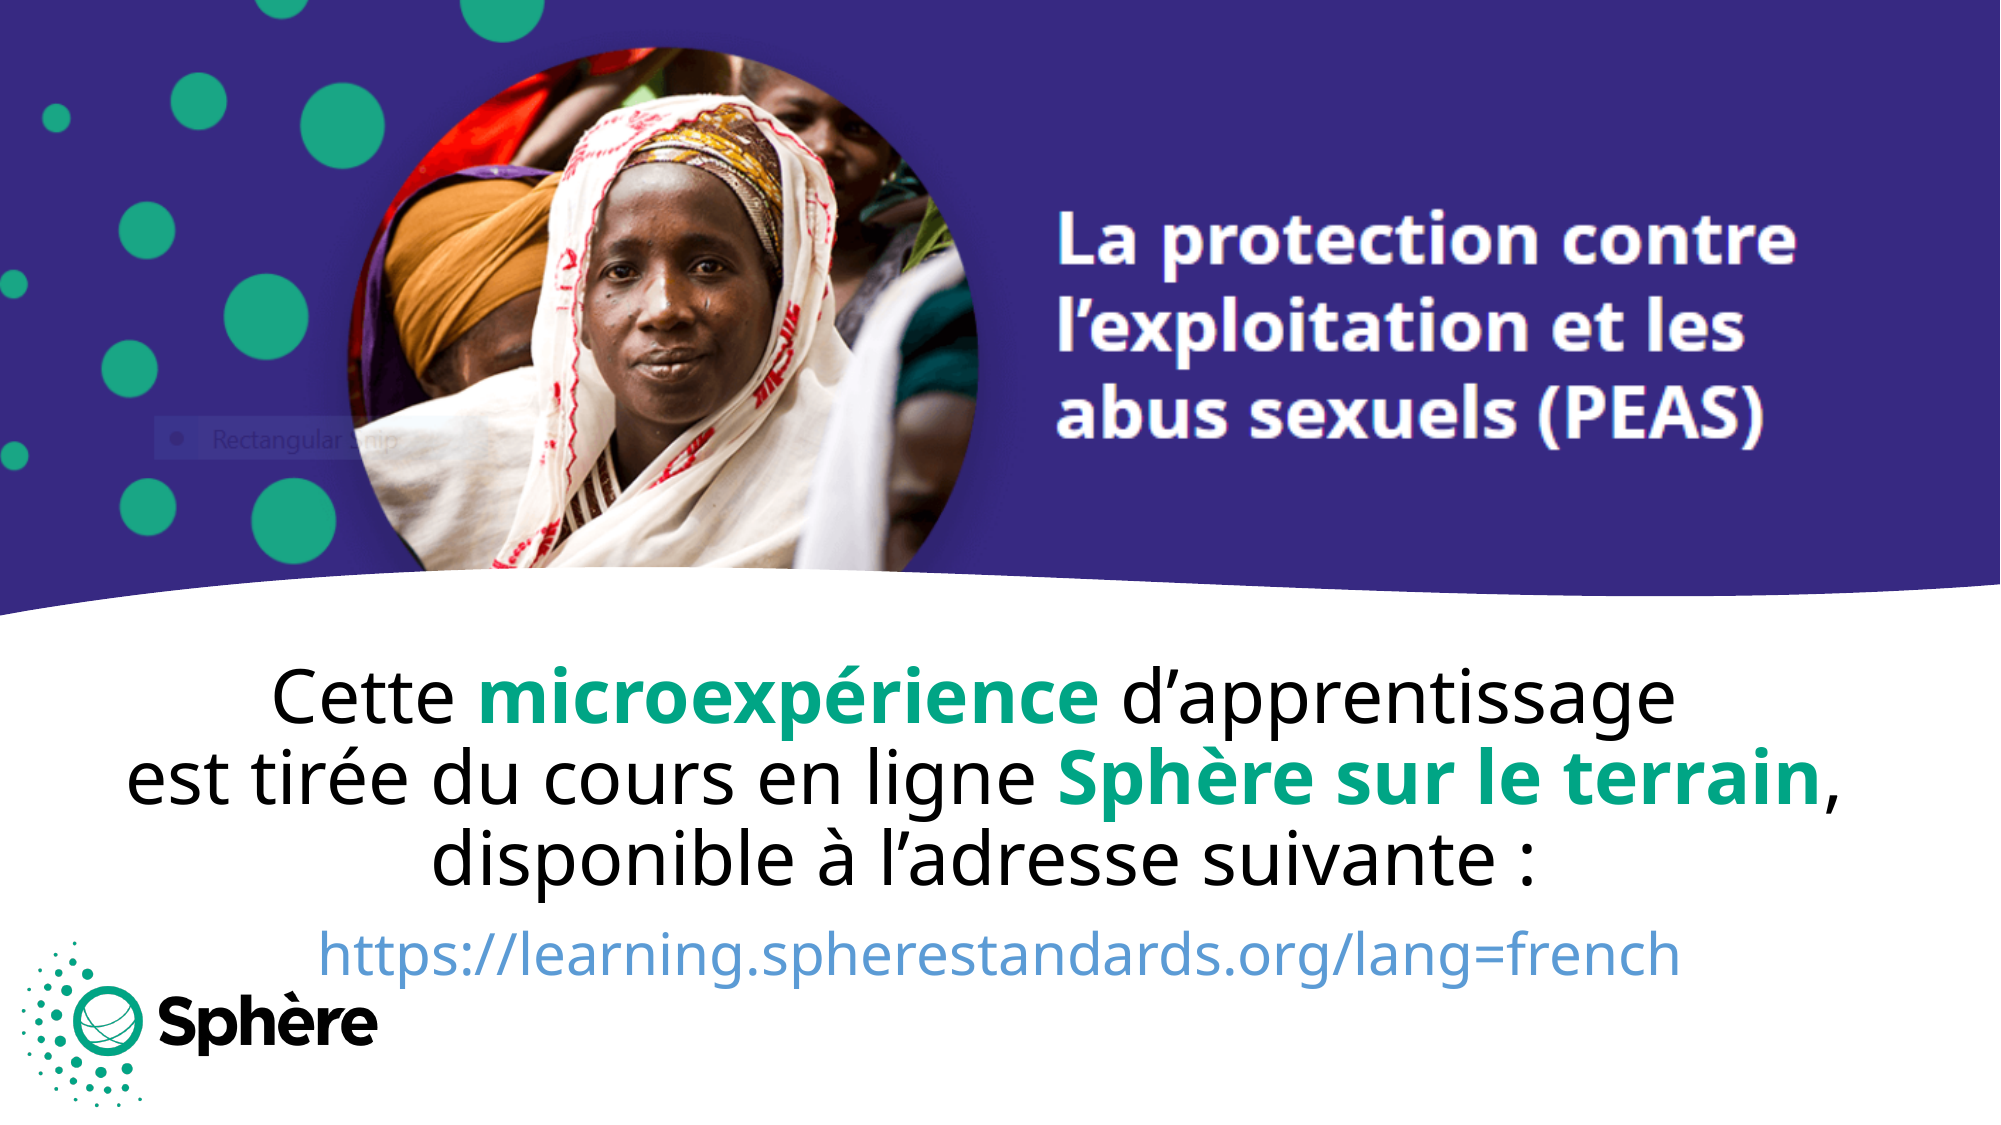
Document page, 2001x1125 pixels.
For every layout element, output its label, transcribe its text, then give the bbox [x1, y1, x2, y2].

text_box https://learning.spherestandards.org/lang=french [278, 909, 1722, 1004]
picture [20, 940, 379, 1109]
list Cette microexpérience d’apprentissage est tirée du cours en ligne Sphère sur le terrain, disponible à l’adresse suivante : [103, 616, 1866, 1071]
picture [0, 0, 2000, 616]
